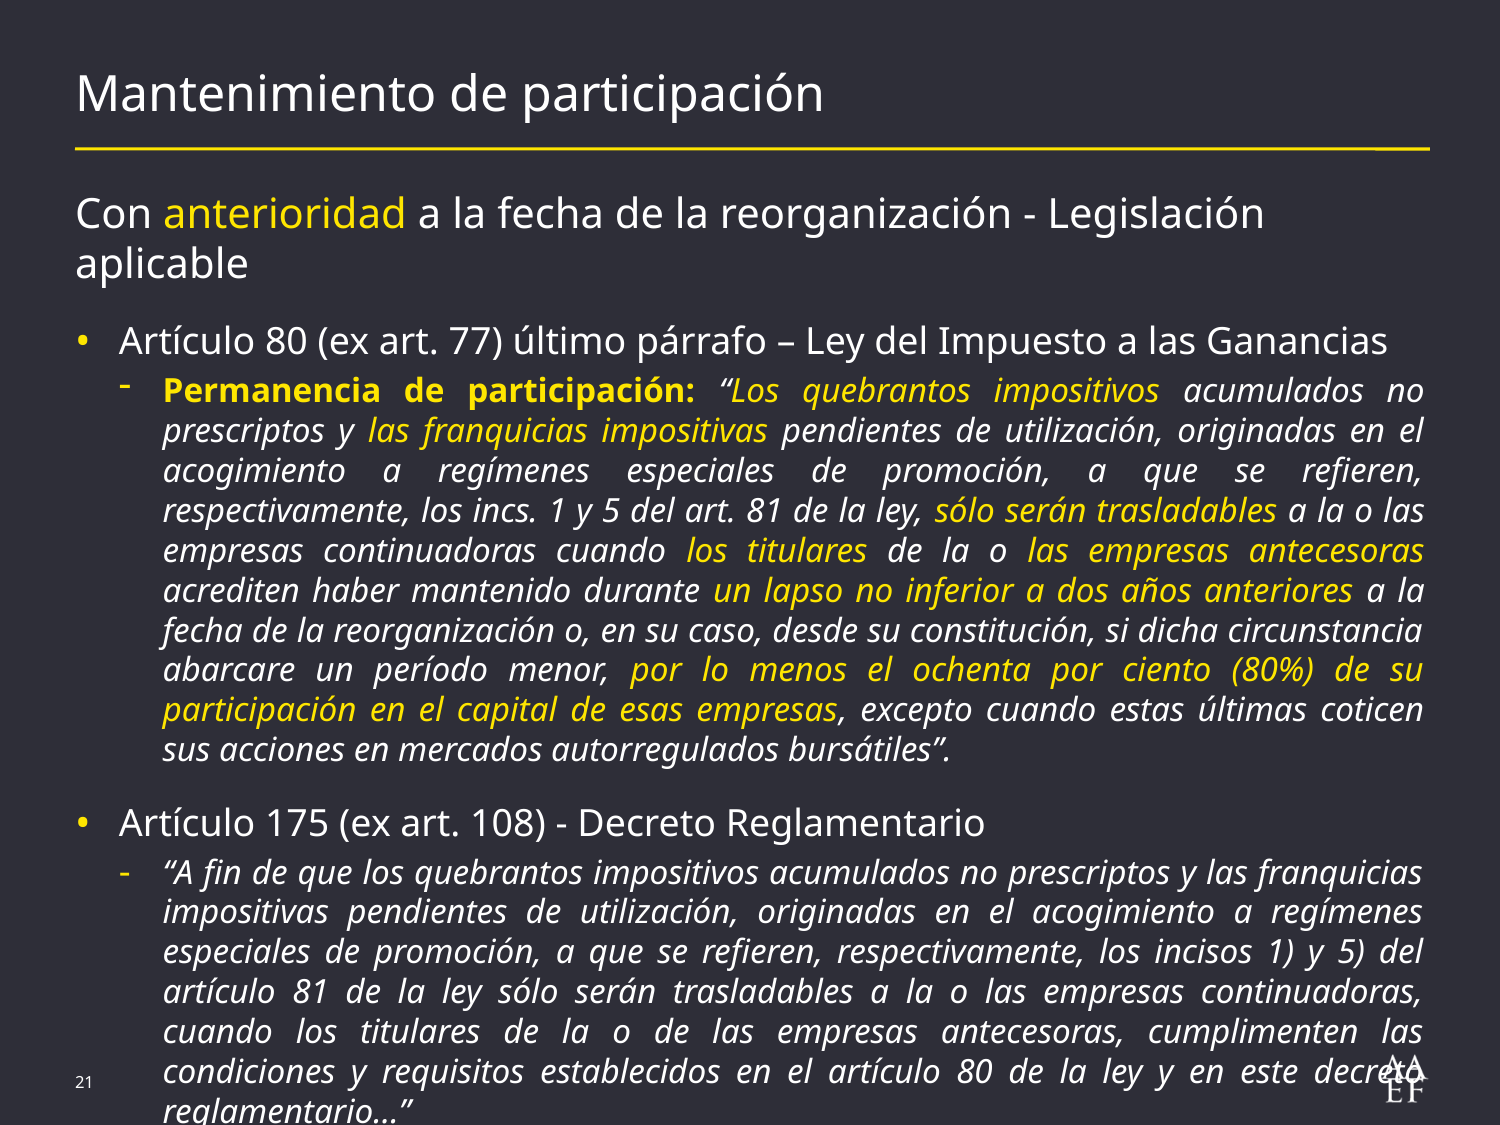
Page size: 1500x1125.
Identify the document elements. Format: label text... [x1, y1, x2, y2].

title Mantenimiento de participación [75, 48, 1425, 146]
list Con anterioridad a la fecha de la reorganización - Legislación aplicable Artículo 80 (ex art. 77) último párrafo – Ley del Impuesto a las Ganancias Permanencia de participación: “Los quebrantos impositivos acumulados no prescriptos y las franquicias impositivas pendientes de utilización, originadas en el acogimiento a regímenes especiales de promoción, a que se refieren, respectivamente, los incs. 1 y 5 del art. 81 de la ley, sólo serán trasladables a la o las empresas continuadoras cuando los titulares de la o las empresas antecesoras acrediten haber mantenido durante un lapso no inferior a dos años anteriores a la fecha de la reorganización o, en su caso, desde su constitución, si dicha circunstancia abarcare un período menor, por lo menos el ochenta por ciento (80%) de su participación en el capital de esas empresas, excepto cuando estas últimas coticen sus acciones en mercados autorregulados bursátiles”. Artículo 175 (ex art. 108) - Decreto Reglamentario “A fin de que los quebrantos impositivos acumulados no prescriptos y las franquicias impositivas pendientes de utilización, originadas en el acogimiento a regímenes especiales de promoción, a que se refieren, respectivamente, los incisos 1) y 5) del artículo 81 de la ley sólo serán trasladables a la o las empresas continuadoras, cuando los titulares de la o de las empresas antecesoras, cumplimenten las condiciones y requisitos establecidos en el artículo 80 de la ley y en este decreto reglamentario…” [75, 186, 1425, 999]
picture [1369, 1050, 1436, 1104]
slide_number 21 [75, 1068, 184, 1099]
